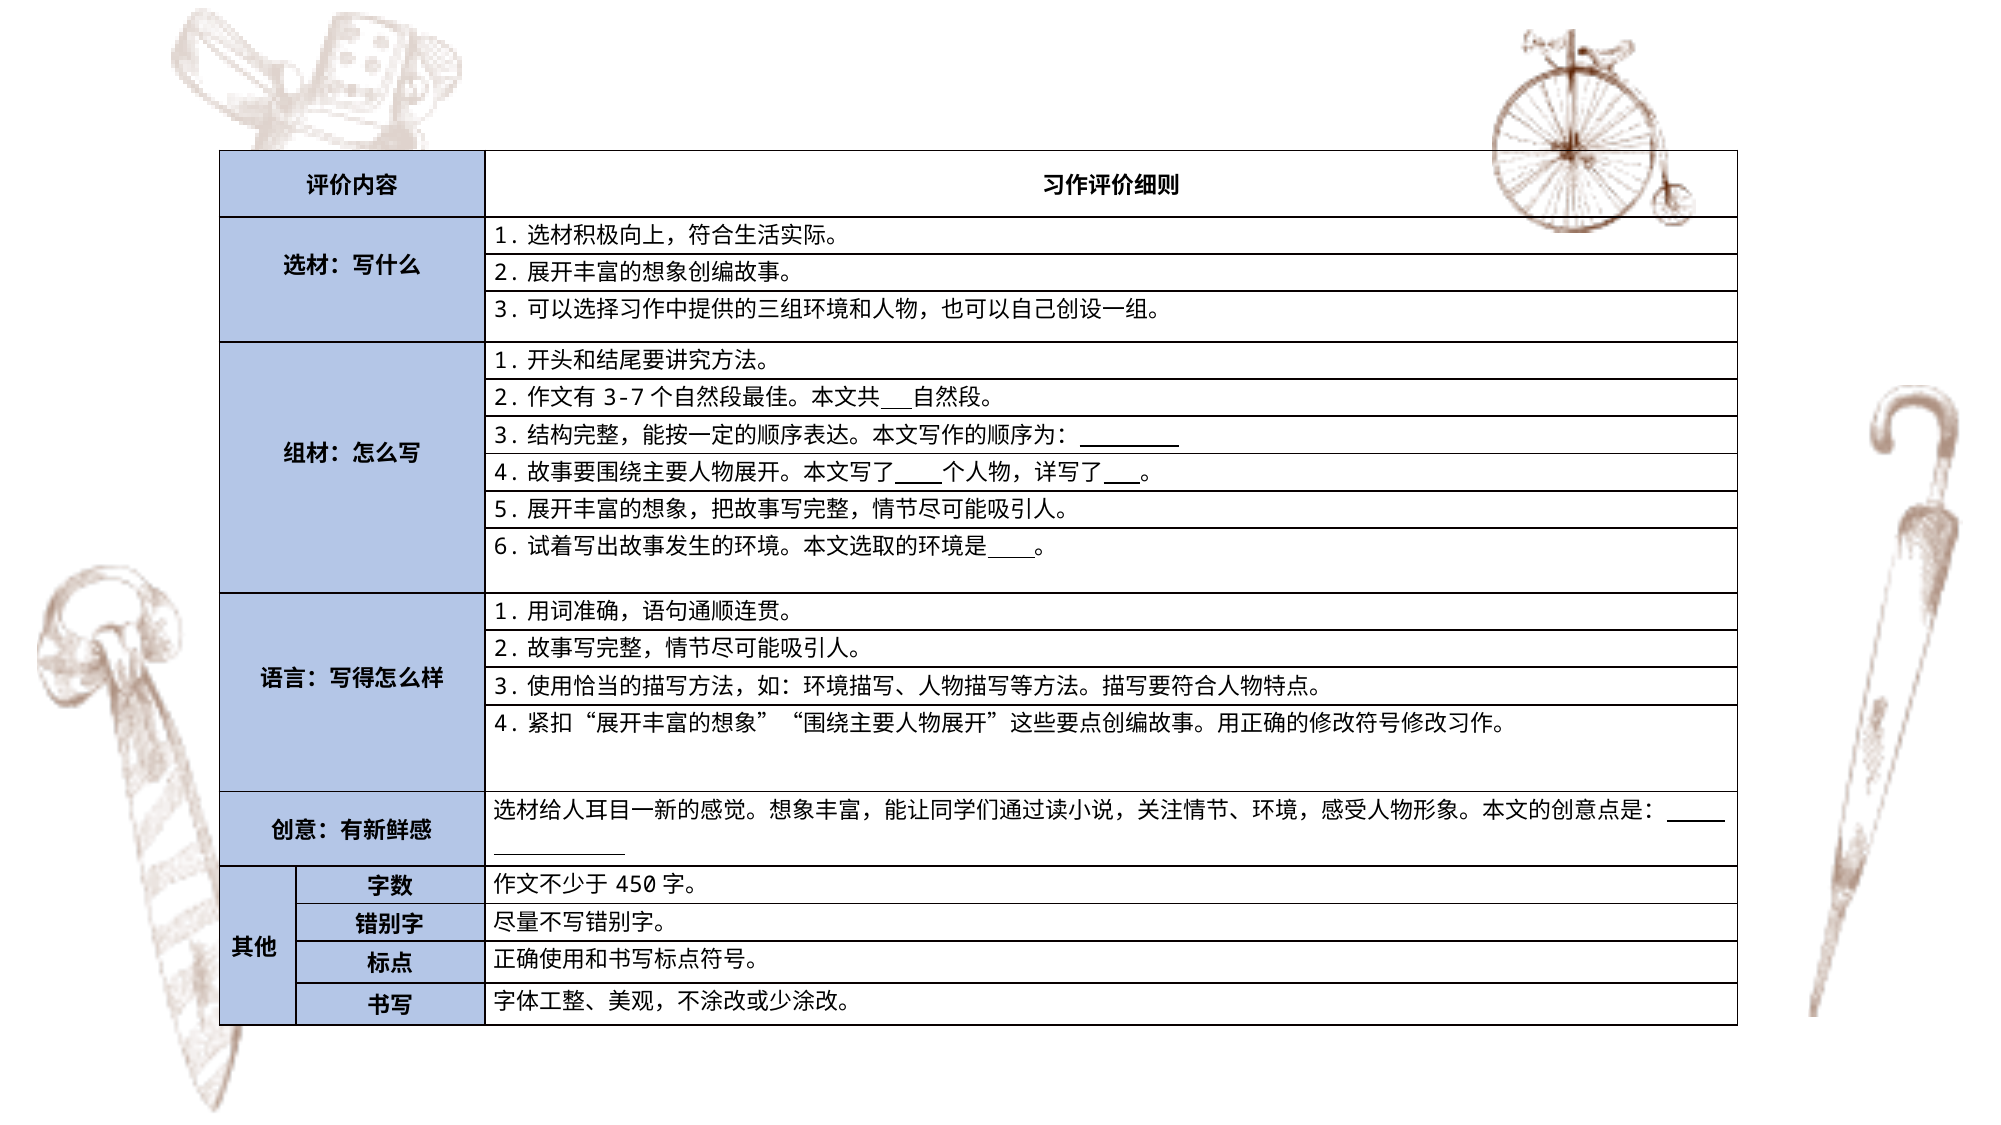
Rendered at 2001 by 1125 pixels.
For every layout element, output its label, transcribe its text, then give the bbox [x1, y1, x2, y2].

table_cell 其他 [220, 867, 295, 1024]
table_cell 1.开头和结尾要讲究方法。 [486, 343, 1737, 378]
table_cell 书写 [297, 984, 484, 1024]
table_cell 5.展开丰富的想象，把故事写完整，情节尽可能吸引人。 [486, 492, 1737, 527]
picture [1808, 385, 1963, 1017]
table_cell 2.作文有3-7个自然段最佳。本文共 自然段。 [486, 380, 1737, 415]
table_cell 字体工整、美观，不涂改或少涂改。 [486, 984, 1737, 1024]
table_cell 3.使用恰当的描写方法，如：环境描写、人物描写等方法。描写要符合人物特点。 [486, 668, 1737, 704]
table_cell 标点 [297, 942, 484, 982]
table_cell 3.可以选择习作中提供的三组环境和人物，也可以自己创设一组。 [486, 292, 1737, 341]
picture [1492, 29, 1696, 150]
table_cell 4.故事要围绕主要人物展开。本文写了 个人物，详写了 。 [486, 454, 1737, 490]
table_cell 创意：有新鲜感 [220, 792, 484, 865]
picture [37, 563, 247, 1117]
table_cell 尽量不写错别字。 [486, 904, 1737, 940]
table_header 习作评价细则 [486, 151, 1737, 216]
table_cell 选材给人耳目一新的感觉。想象丰富，能让同学们通过读小说，关注情节、环境，感受人物形象。本文的创意点是： [486, 792, 1737, 865]
table_header 评价内容 [220, 151, 484, 216]
table_cell 1.用词准确，语句通顺连贯。 [486, 594, 1737, 629]
table_cell 字数 [297, 867, 484, 903]
picture [171, 8, 462, 348]
table_cell 1.选材积极向上，符合生活实际。 [486, 218, 1737, 253]
table_cell 2.故事写完整，情节尽可能吸引人。 [486, 631, 1737, 666]
table_cell 3.结构完整，能按一定的顺序表达。本文写作的顺序为： [486, 417, 1737, 453]
table_cell 2.展开丰富的想象创编故事。 [486, 255, 1737, 290]
table_cell 6.试着写出故事发生的环境。本文选取的环境是 。 [486, 529, 1737, 592]
table_cell 4.紧扣“展开丰富的想象”“围绕主要人物展开”这些要点创编故事。用正确的修改符号修改习作。 [486, 706, 1737, 791]
table_cell 语言：写得怎么样 [220, 594, 484, 791]
table_cell 选材：写什么 [220, 218, 484, 341]
table_cell 正确使用和书写标点符号。 [486, 942, 1737, 982]
table_cell 错别字 [297, 904, 484, 940]
table_cell 组材：怎么写 [220, 343, 484, 592]
table_cell 作文不少于450字。 [486, 867, 1737, 903]
